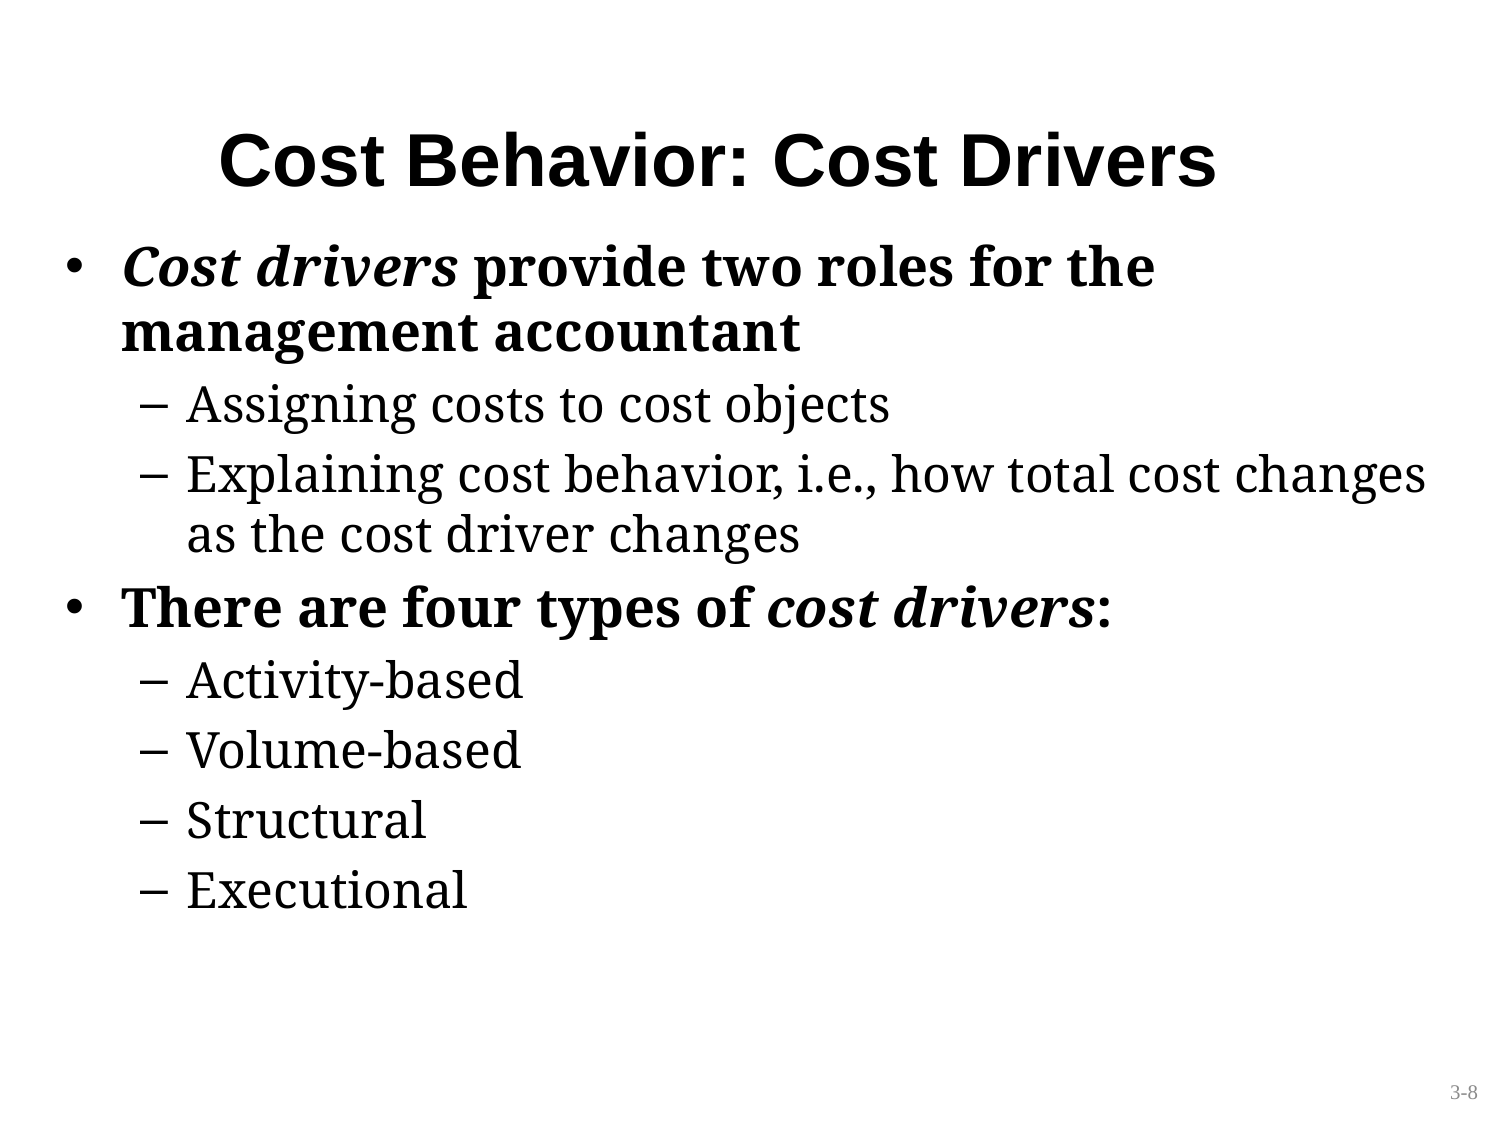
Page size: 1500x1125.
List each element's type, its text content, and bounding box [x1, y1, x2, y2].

list Cost drivers provide two roles for the management accountant Assigning costs to cost objects Explaining cost behavior, i.e., how total cost changes as the cost driver changes There are four types of cost drivers: Activity-based Volume-based Structural Executional [49, 224, 1476, 1088]
slide_number 3-8 [1417, 1068, 1494, 1114]
title Cost Behavior: Cost Drivers [124, 99, 1313, 213]
